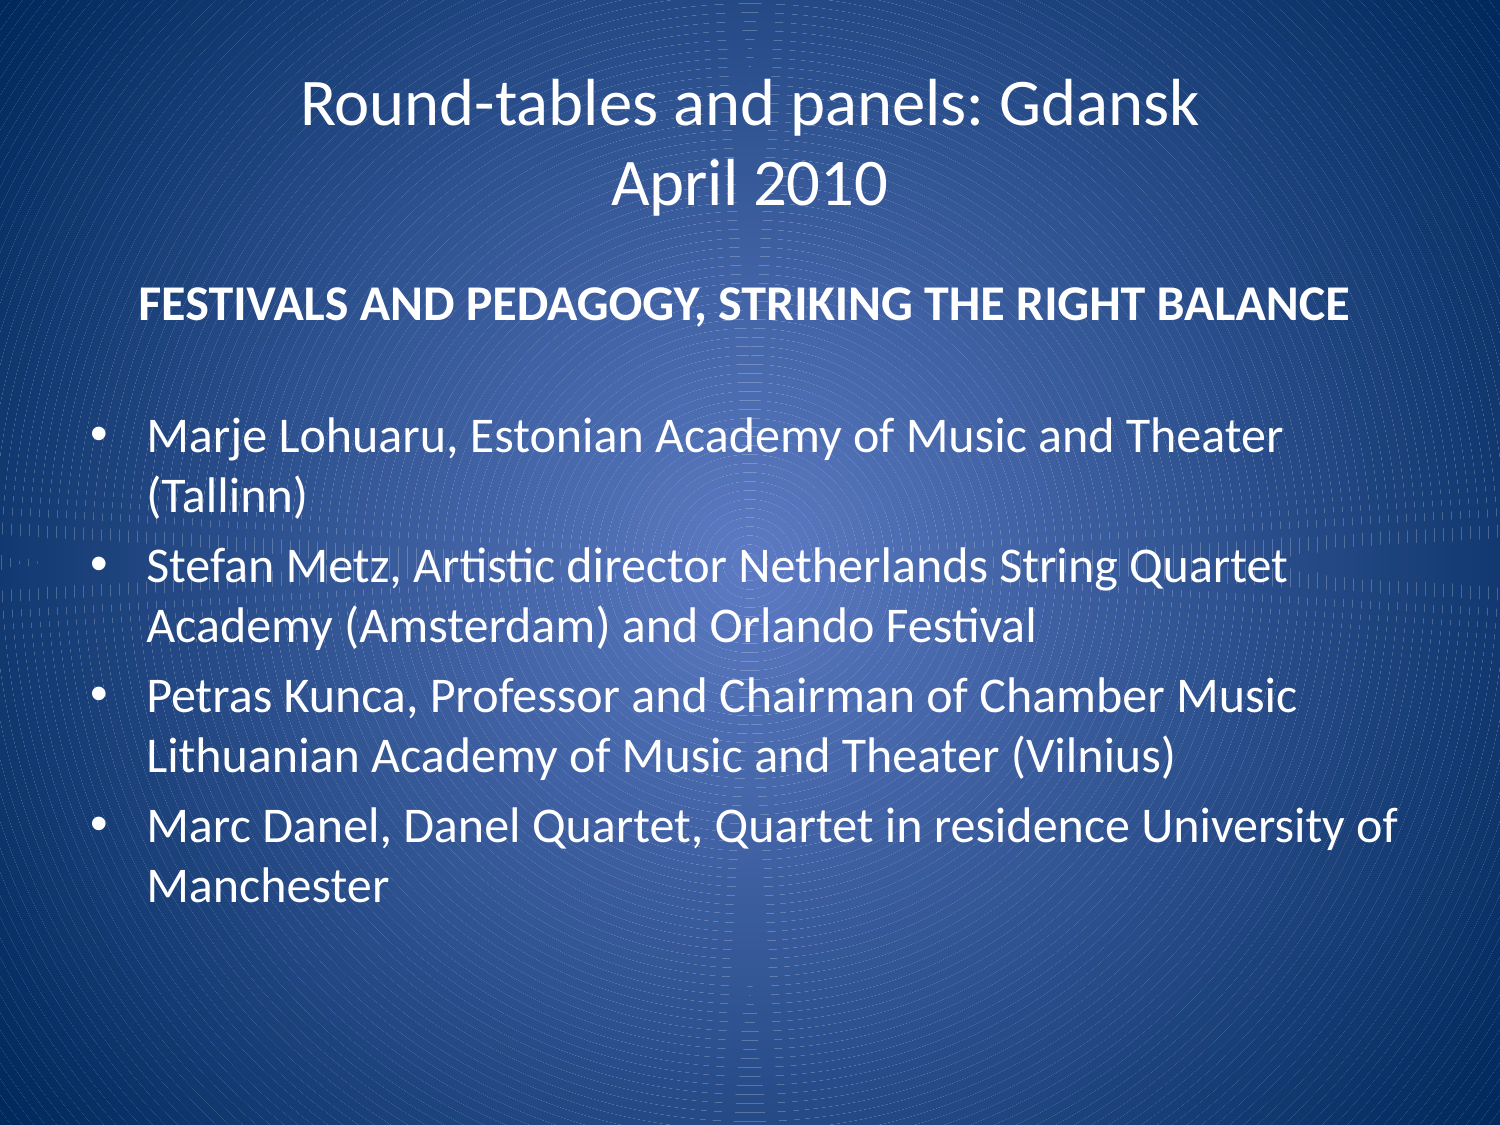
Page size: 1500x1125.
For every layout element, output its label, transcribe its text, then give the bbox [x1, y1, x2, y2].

list FESTIVALS AND PEDAGOGY, STRIKING THE RIGHT BALANCE Marje Lohuaru, Estonian Academy of Music and Theater (Tallinn) Stefan Metz, Artistic director Netherlands String Quartet Academy (Amsterdam) and Orlando Festival Petras Kunca, Professor and Chairman of Chamber Music Lithuanian Academy of Music and Theater (Vilnius) Marc Danel, Danel Quartet, Quartet in residence University of Manchester [75, 262, 1425, 1005]
title Round-tables and panels: Gdansk April 2010 [75, 45, 1425, 233]
